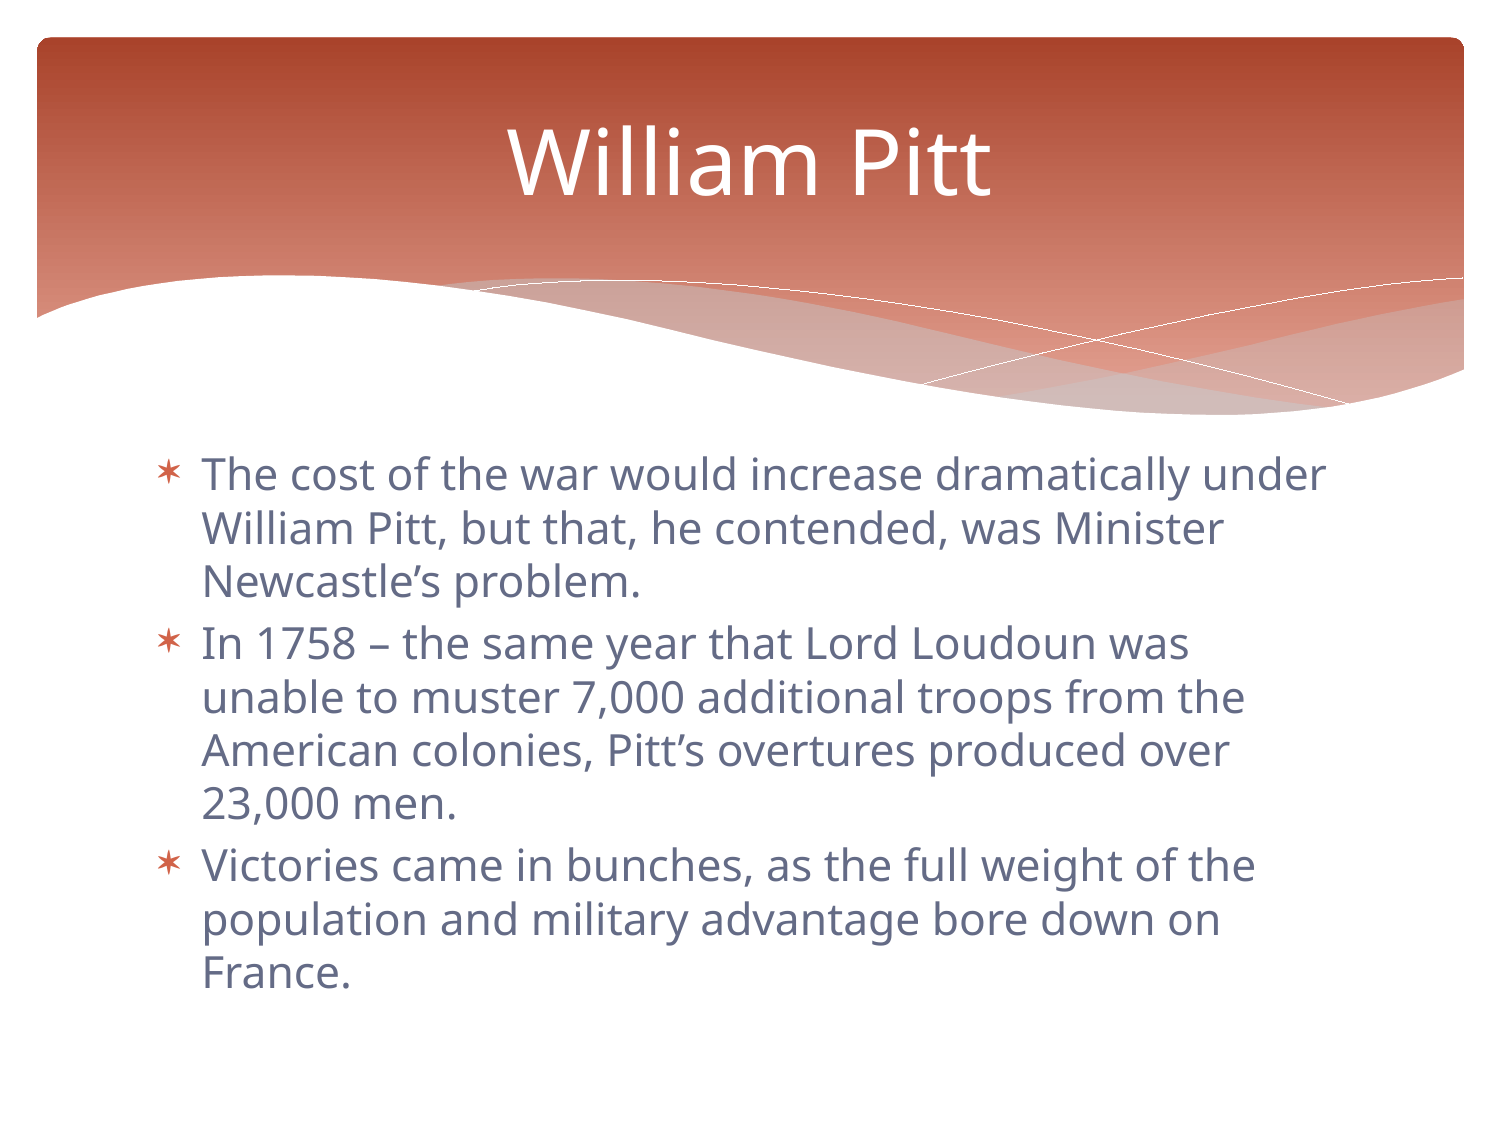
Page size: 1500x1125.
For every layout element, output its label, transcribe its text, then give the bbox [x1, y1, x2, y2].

title William Pitt [75, 55, 1425, 261]
list The cost of the war would increase dramatically under William Pitt, but that, he contended, was Minister Newcastle’s problem. In 1758 – the same year that Lord Loudoun was unable to muster 7,000 additional troops from the American colonies, Pitt’s overtures produced over 23,000 men. Victories came in bunches, as the full weight of the population and military advantage bore down on France. [143, 438, 1359, 1005]
